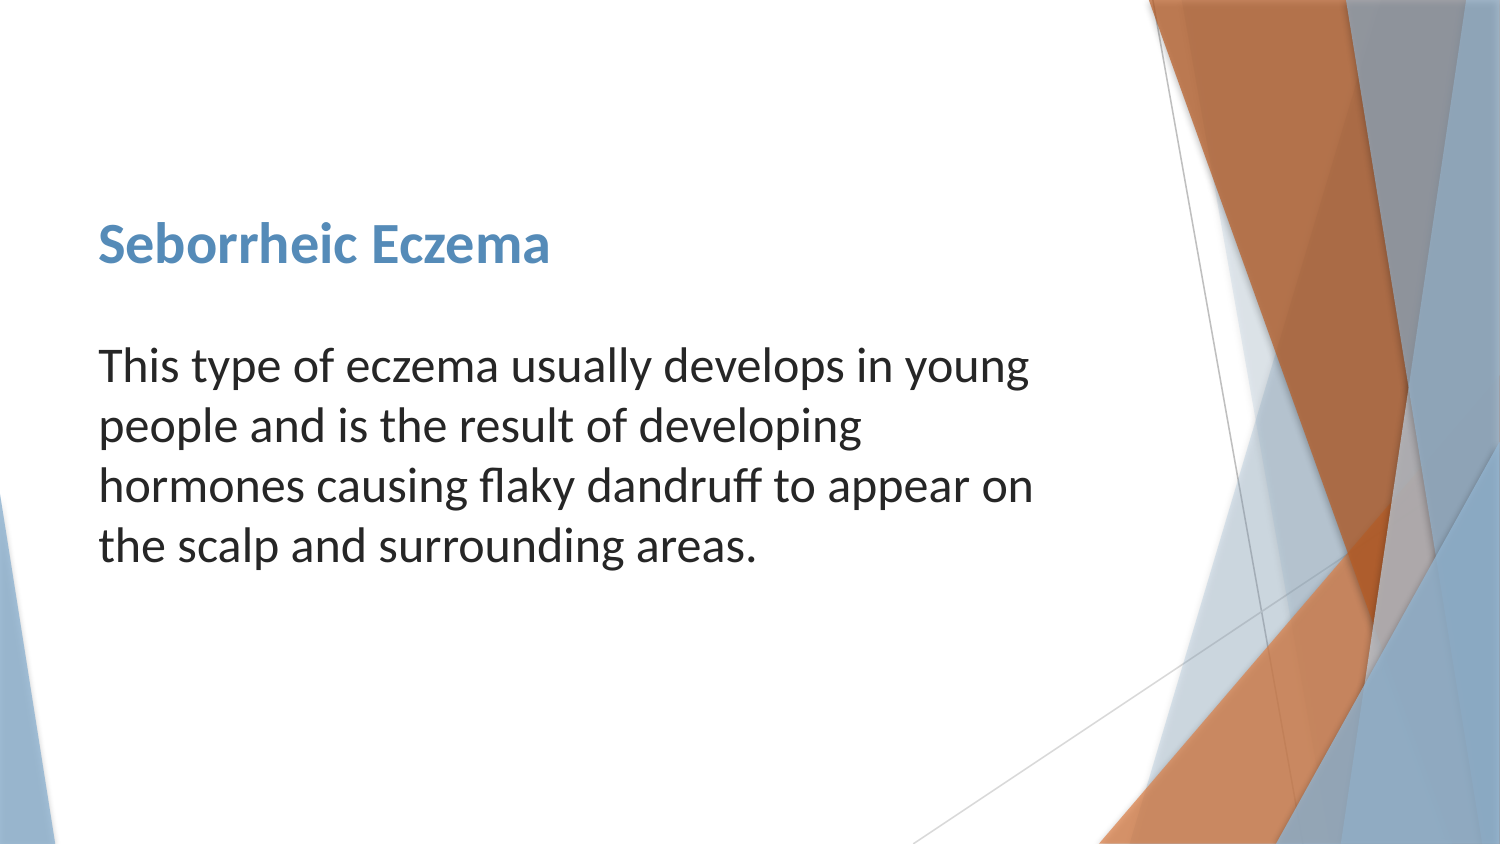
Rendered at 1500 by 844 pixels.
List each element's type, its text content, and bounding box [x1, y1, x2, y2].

title Seborrheic Eczema [83, 197, 1141, 285]
list This type of eczema usually develops in young people and is the result of developing hormones causing flaky dandruff to appear on the scalp and surrounding areas. [83, 324, 1069, 685]
